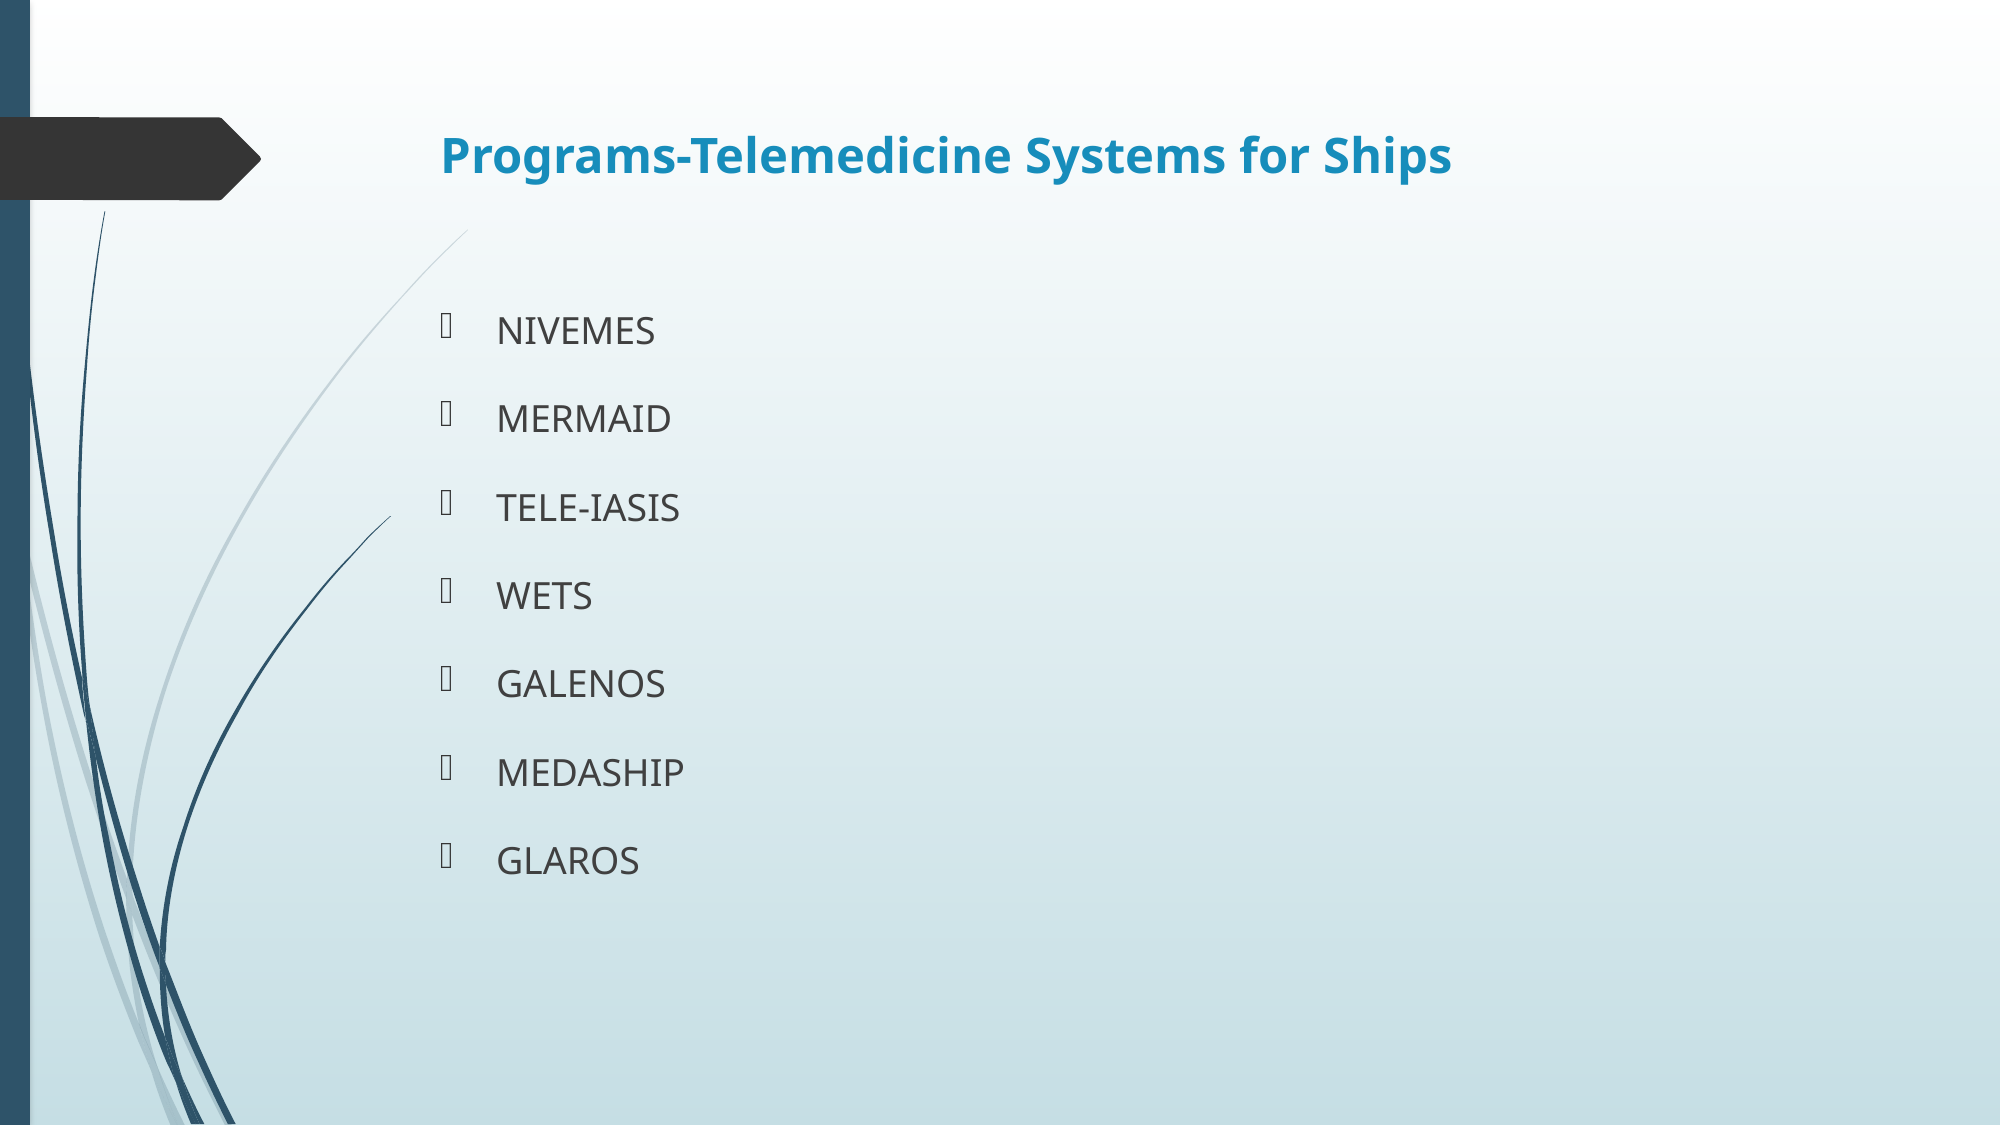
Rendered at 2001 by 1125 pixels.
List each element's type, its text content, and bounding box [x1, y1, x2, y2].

title Programs-Telemedicine Systems for Ships [425, 116, 1888, 242]
list NIVEMES MERMAID TELE-IASIS WETS GALENOS MEDASHIP GLAROS [424, 277, 1888, 970]
